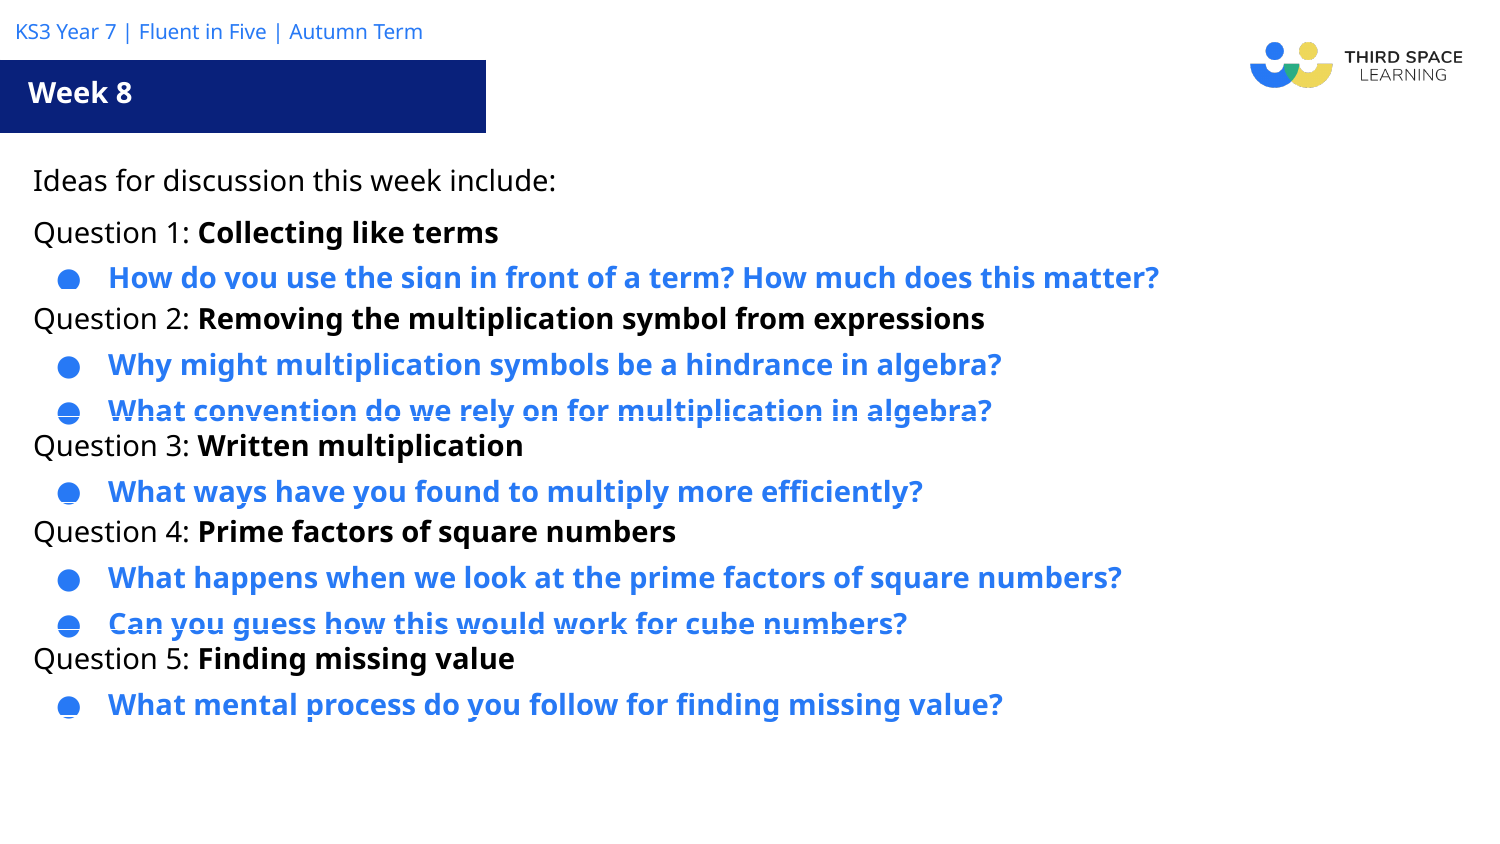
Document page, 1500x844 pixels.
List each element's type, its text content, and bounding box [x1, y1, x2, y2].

table_cell Question 5: Finding missing value What mental process do you follow for finding missing value? [29, 630, 1483, 715]
table_header Ideas for discussion this week include: [29, 137, 1483, 202]
table_cell Question 1: Collecting like terms How do you use the sign in front of a term? How much does this matter? [29, 204, 1483, 289]
text_box Week 8 [13, 59, 383, 125]
table_cell Question 4: Prime factors of square numbers What happens when we look at the prime factors of square numbers? Can you guess how this would work for cube numbers? [29, 503, 1483, 629]
picture [1250, 33, 1465, 99]
table_cell Question 2: Removing the multiplication symbol from expressions Why might multiplication symbols be a hindrance in algebra? What convention do we rely on for multiplication in algebra? [29, 290, 1483, 416]
table_cell Question 3: Written multiplication What ways have you found to multiply more efficiently? [29, 417, 1483, 502]
